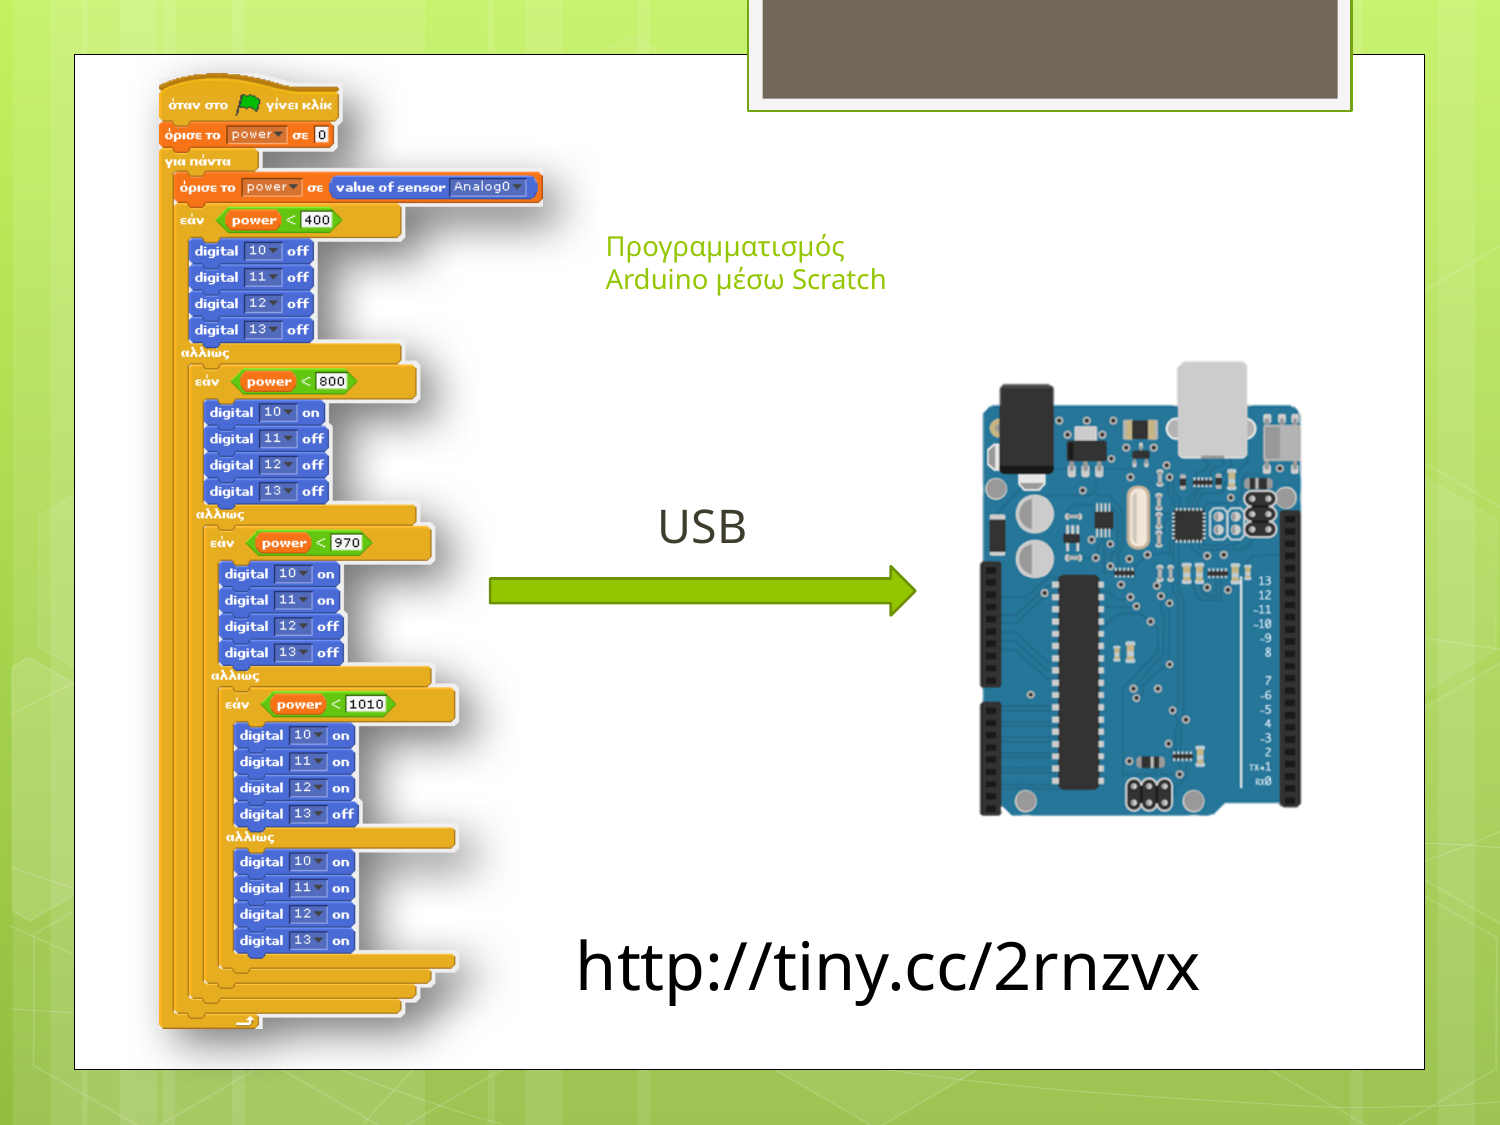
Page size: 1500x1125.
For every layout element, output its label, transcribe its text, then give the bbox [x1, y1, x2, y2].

text_box [592, 577, 850, 605]
picture [856, 308, 1424, 874]
title Προγραμματισμός Arduino μέσω Scratch [592, 219, 1436, 303]
list USB [620, 489, 809, 561]
picture [159, 73, 544, 1029]
text_box http://tiny.cc/2rnzvx [561, 916, 1317, 1012]
